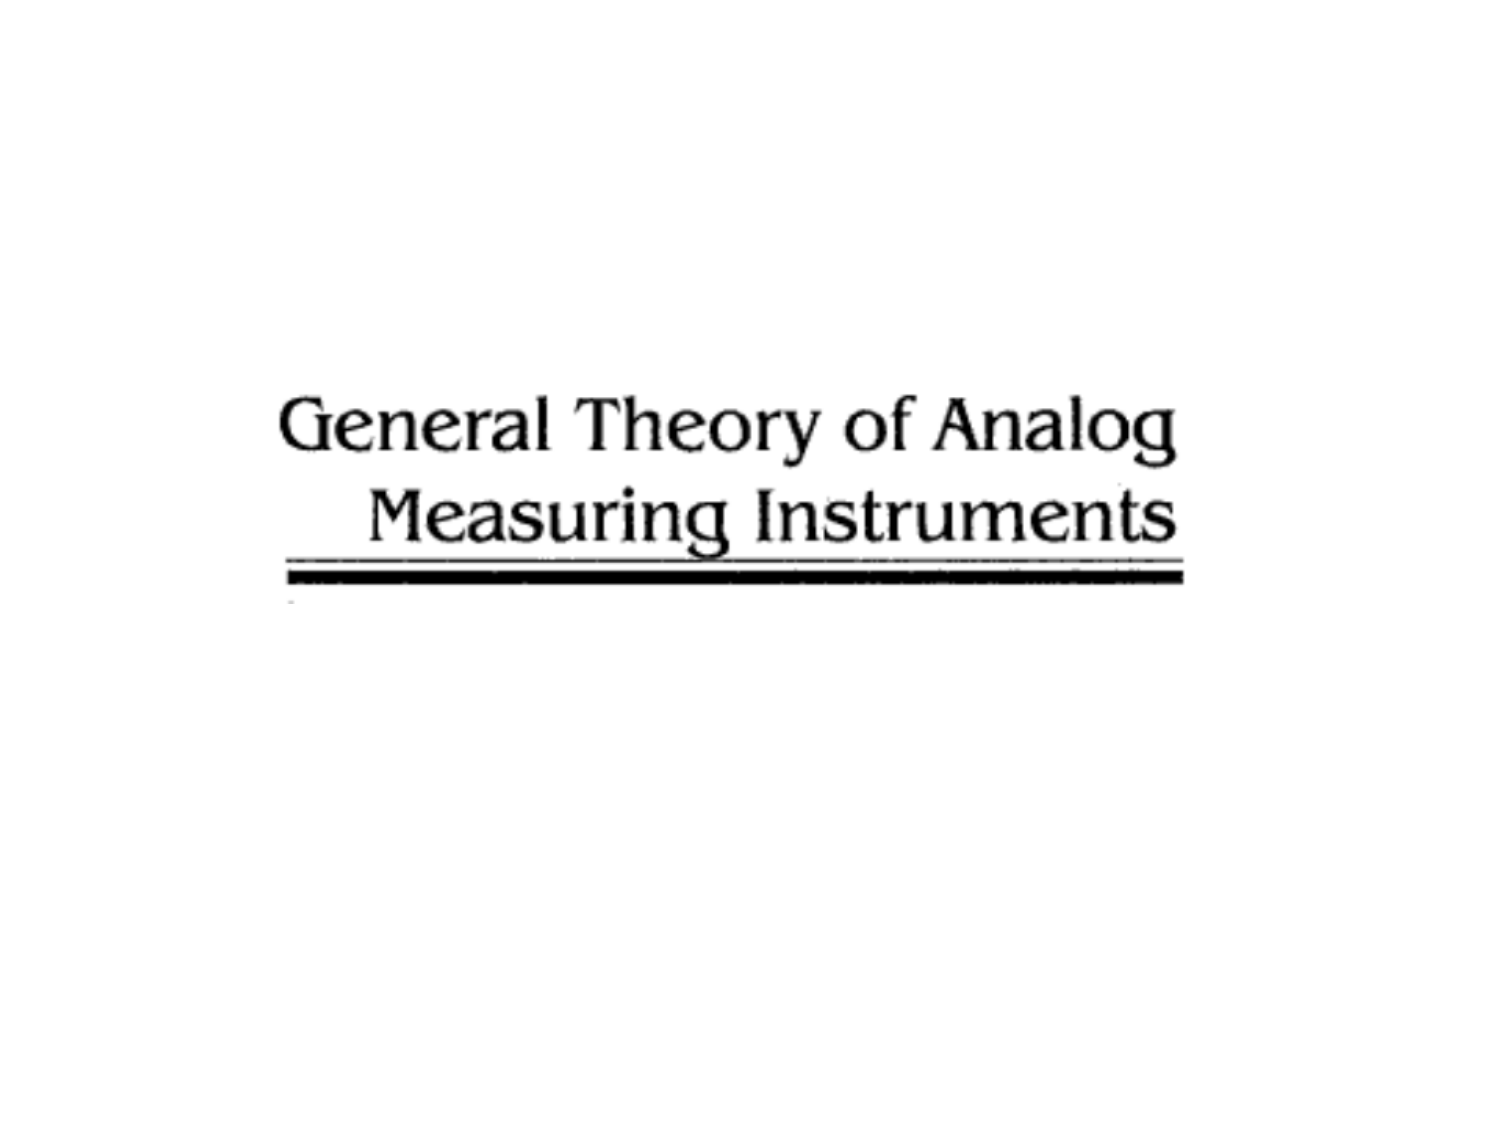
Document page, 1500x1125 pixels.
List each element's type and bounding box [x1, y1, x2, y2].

list [212, 374, 1188, 604]
